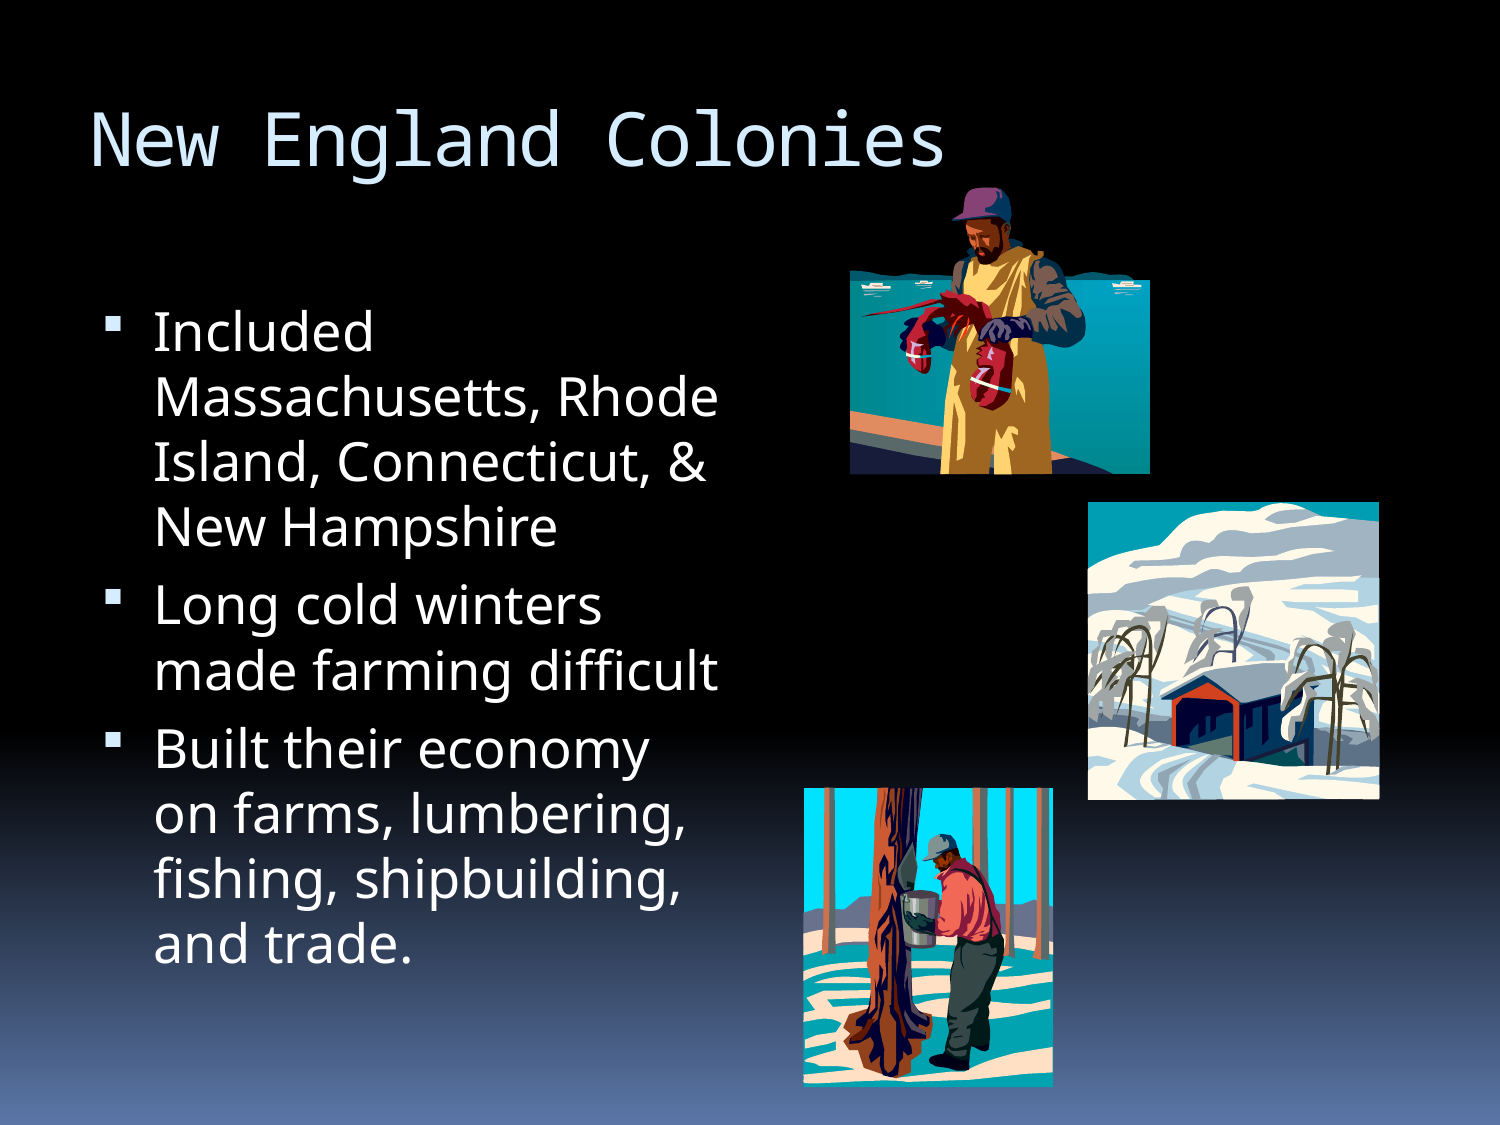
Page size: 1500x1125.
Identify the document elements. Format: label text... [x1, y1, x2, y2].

title New England Colonies [75, 83, 1425, 234]
picture [799, 787, 1054, 1088]
list Included Massachusetts, Rhode Island, Connecticut, & New Hampshire Long cold winters made farming difficult Built their economy on farms, lumbering, fishing, shipbuilding, and trade. [76, 290, 739, 1033]
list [849, 187, 1151, 475]
picture [1087, 499, 1380, 801]
